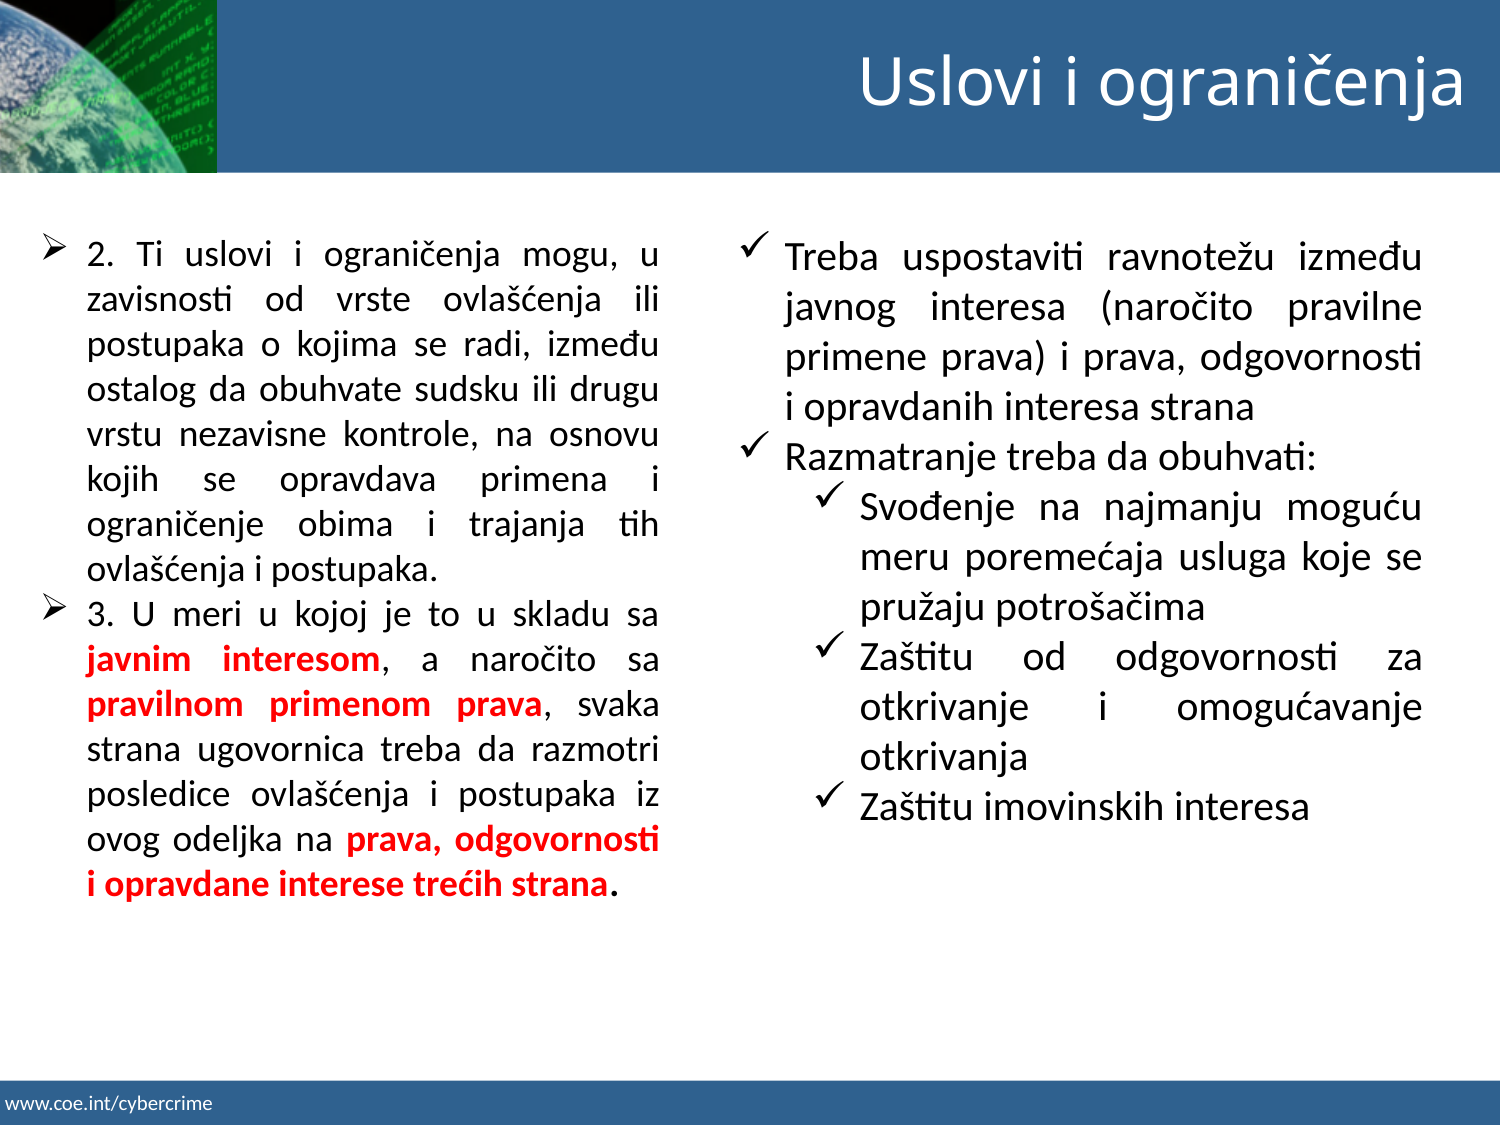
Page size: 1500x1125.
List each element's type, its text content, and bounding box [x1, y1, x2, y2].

text_box 2. Ti uslovi i ograničenja mogu, u zavisnosti od vrste ovlašćenja ili postupaka o kojima se radi, između ostalog da obuhvate sudsku ili drugu vrstu nezavisne kontrole, na osnovu kojih se opravdava primena i ograničenje obima i trajanja tih ovlašćenja i postupaka. 3. U meri u kojoj je to u skladu sa javnim interesom, a naročito sa pravilnom primenom prava, svaka strana ugovornica treba da razmotri posledice ovlašćenja i postupaka iz ovog odeljka na prava, odgovornosti i opravdane interese trećih strana. [25, 221, 675, 911]
text_box Treba uspostaviti ravnotežu između javnog interesa (naročito pravilne primene prava) i prava, odgovornosti i opravdanih interesa strana Razmatranje treba da obuhvati: Svođenje na najmanju moguću meru poremećaja usluga koje se pružaju potrošačima Zaštitu od odgovornosti za otkrivanje i omogućavanje otkrivanja Zaštitu imovinskih interesa [722, 221, 1438, 837]
text_box Uslovi i ograničenja [230, 31, 1483, 126]
picture [0, 0, 217, 173]
